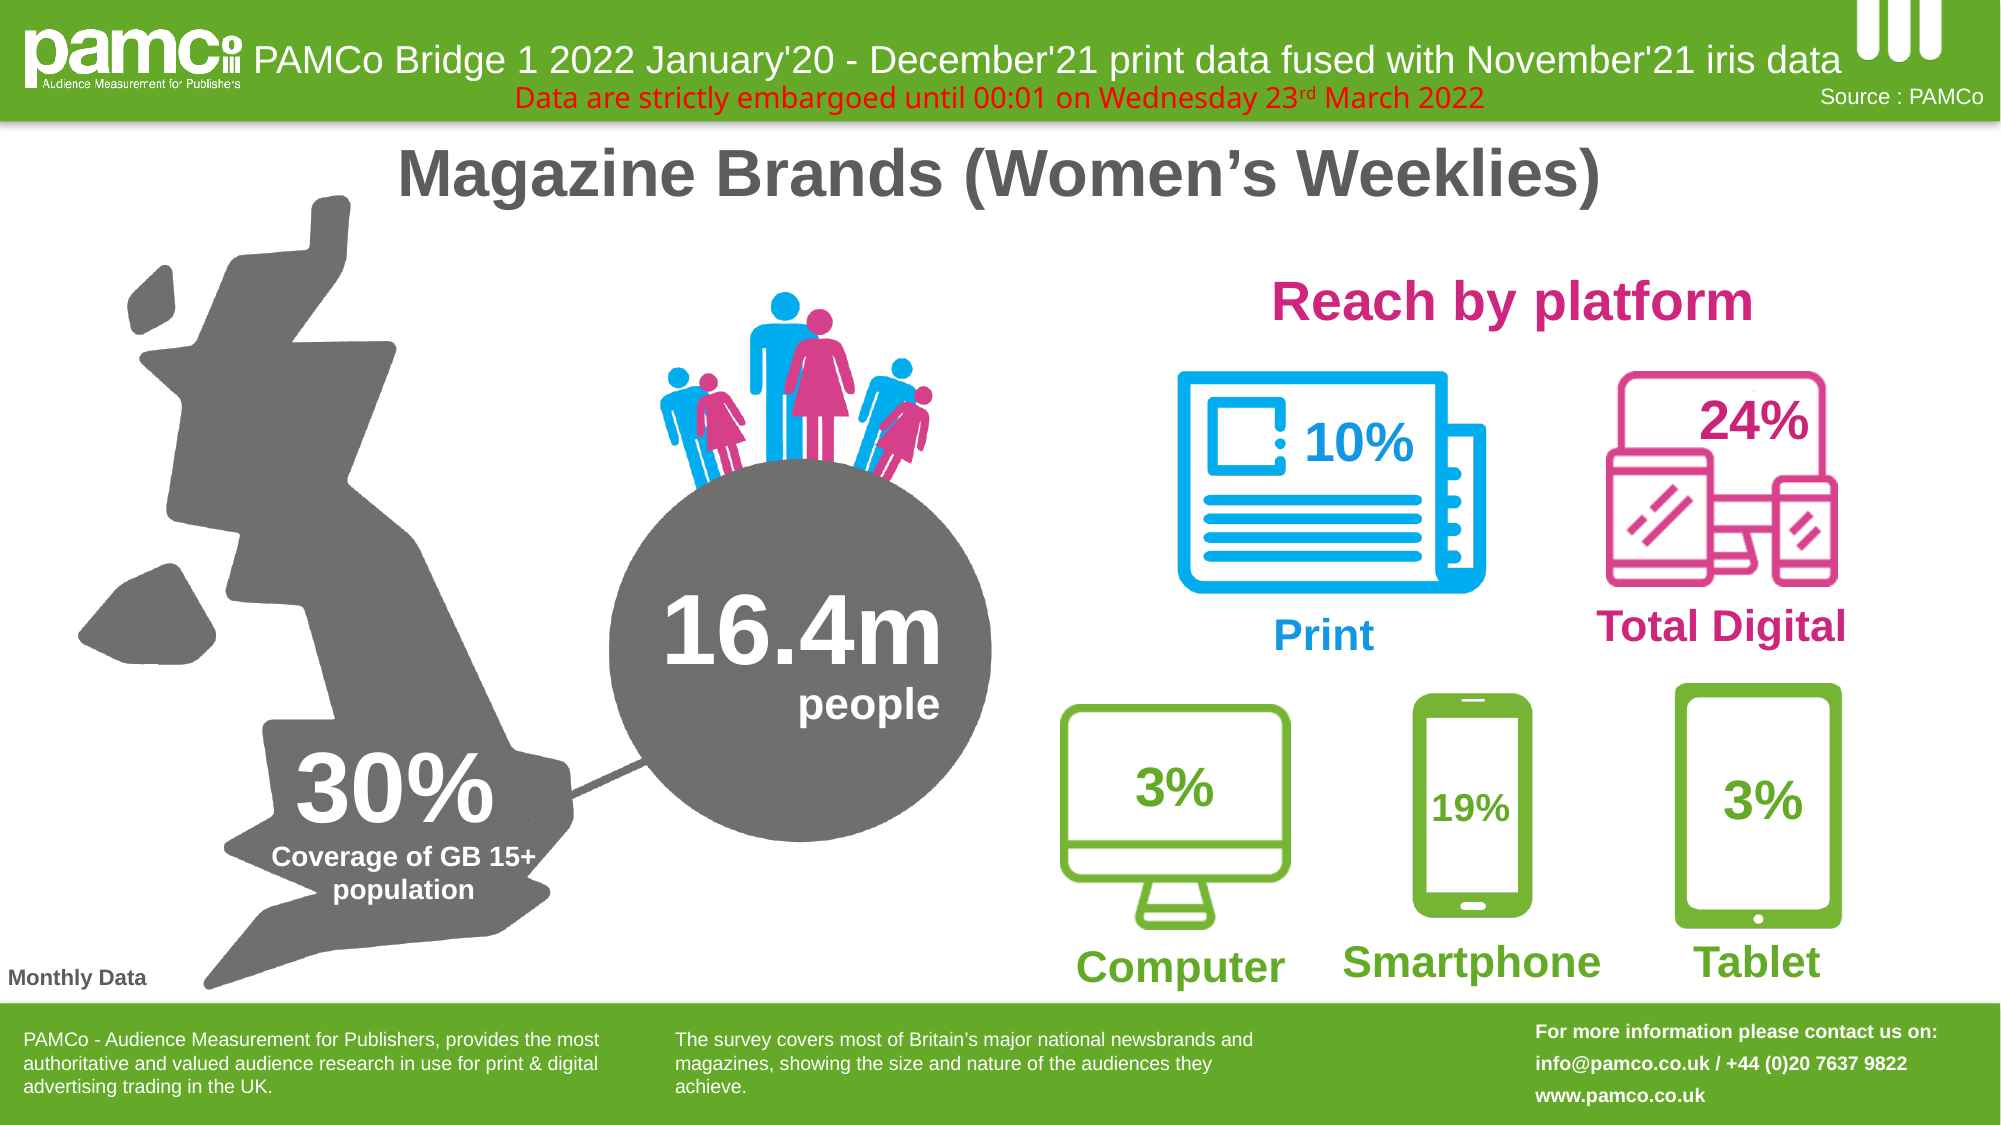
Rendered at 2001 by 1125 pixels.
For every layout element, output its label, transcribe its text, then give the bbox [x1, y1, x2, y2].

text_box Magazine Brands (Women’s Weeklies) [0, 122, 2000, 218]
picture [23, 26, 243, 90]
picture [1060, 704, 1291, 930]
picture [1850, 0, 1944, 108]
picture [1654, 655, 1862, 950]
picture [1606, 371, 1838, 587]
picture [1142, 326, 1521, 636]
picture [1382, 644, 1565, 944]
picture [55, 218, 1011, 1017]
picture [1341, 631, 1350, 636]
picture [1282, 624, 1295, 634]
